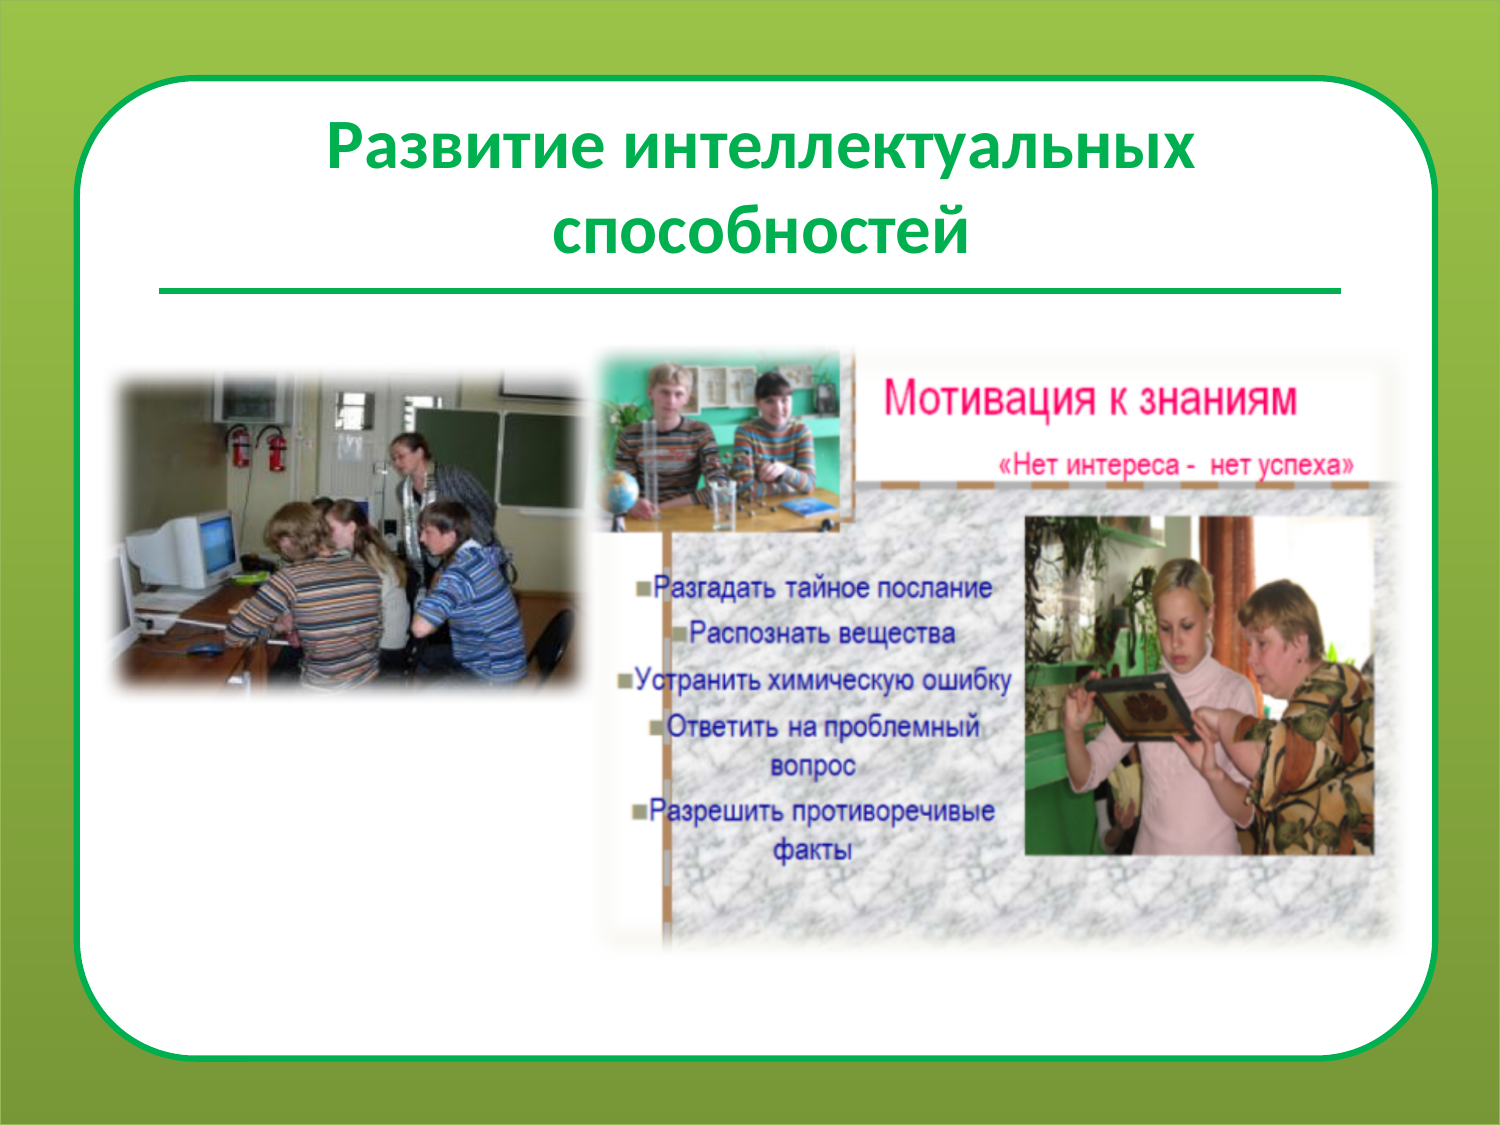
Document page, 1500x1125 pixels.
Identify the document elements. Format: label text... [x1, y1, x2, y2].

text_box [0, 0, 1500, 1125]
text_box [74, 122, 1438, 1061]
text_box Развитие интеллектуальных способностей [100, 89, 1424, 275]
text_box [141, 76, 1371, 89]
picture [100, 341, 1408, 957]
